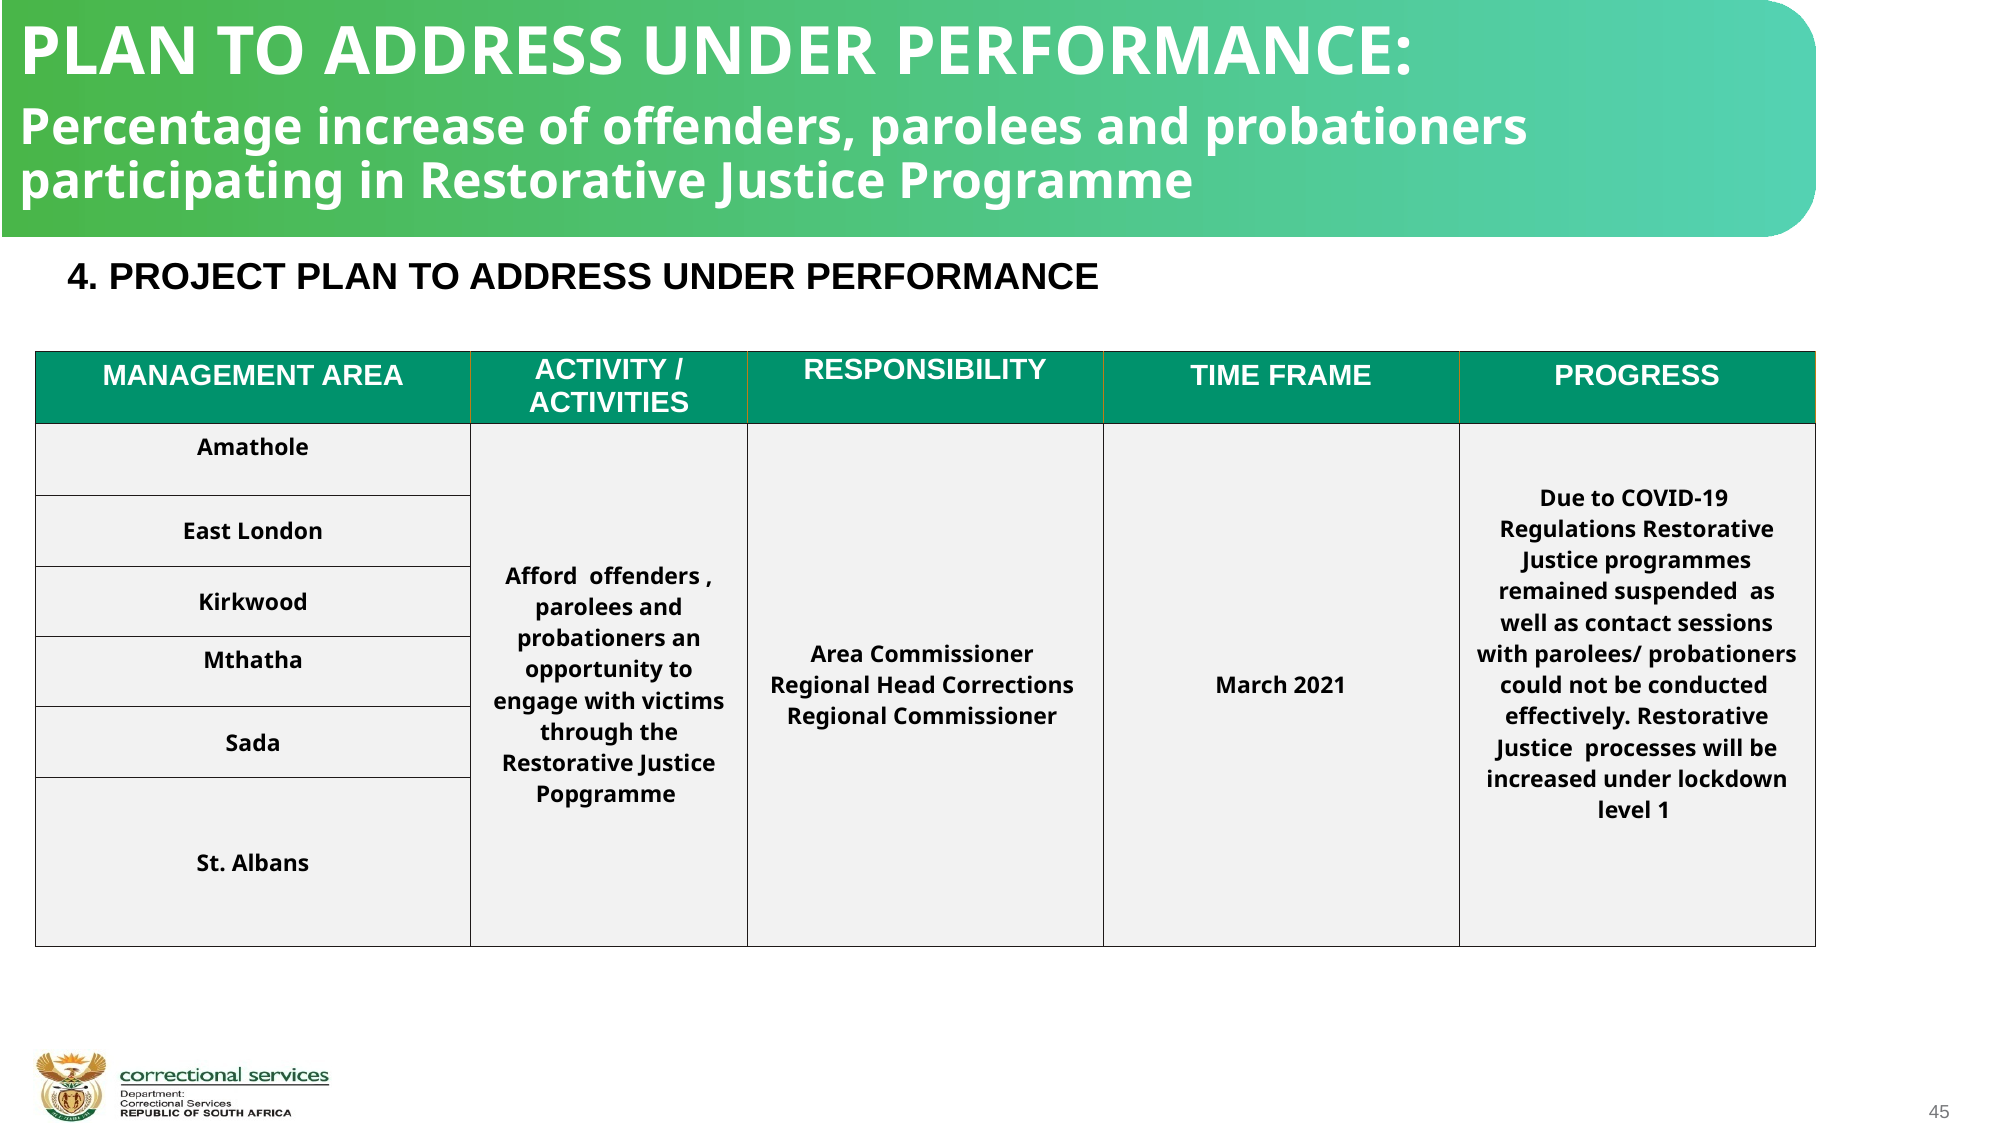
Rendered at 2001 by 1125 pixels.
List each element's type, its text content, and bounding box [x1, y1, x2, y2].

table_cell Kirkwood [36, 567, 470, 636]
picture [33, 1049, 332, 1123]
text_box PLAN TO ADDRESS UNDER PERFORMANCE: Percentage increase of offenders, parolees and probationers participating in Restorative Justice Programme [4, 9, 1803, 96]
table_cell Mthatha [36, 637, 470, 706]
table_header ACTIVITY / ACTIVITIES [471, 352, 747, 423]
table_header PROGRESS [1460, 352, 1815, 423]
table_cell Amathole [36, 424, 470, 495]
table_cell Area Commissioner Regional Head Corrections Regional Commissioner [748, 424, 1103, 946]
table_cell March 2021 [1104, 424, 1459, 946]
table_cell St. Albans [36, 778, 470, 946]
text_box 4. PROJECT PLAN TO ADDRESS UNDER PERFORMANCE [0, 244, 1500, 304]
table_cell Afford offenders , parolees and probationers an opportunity to engage with victims through the Restorative Justice Popgramme [471, 424, 747, 946]
table_header MANAGEMENT AREA [36, 352, 470, 423]
table_header TIME FRAME [1104, 352, 1459, 423]
table_cell Due to COVID-19 Regulations Restorative Justice programmes remained suspended as well as contact sessions with parolees/ probationers could not be conducted effectively. Restorative Justice processes will be increased under lockdown level 1 [1460, 424, 1815, 946]
table_cell Sada [36, 707, 470, 777]
table_header RESPONSIBILITY [748, 352, 1103, 423]
text_box [2, 0, 1816, 237]
table_cell East London [36, 496, 470, 566]
